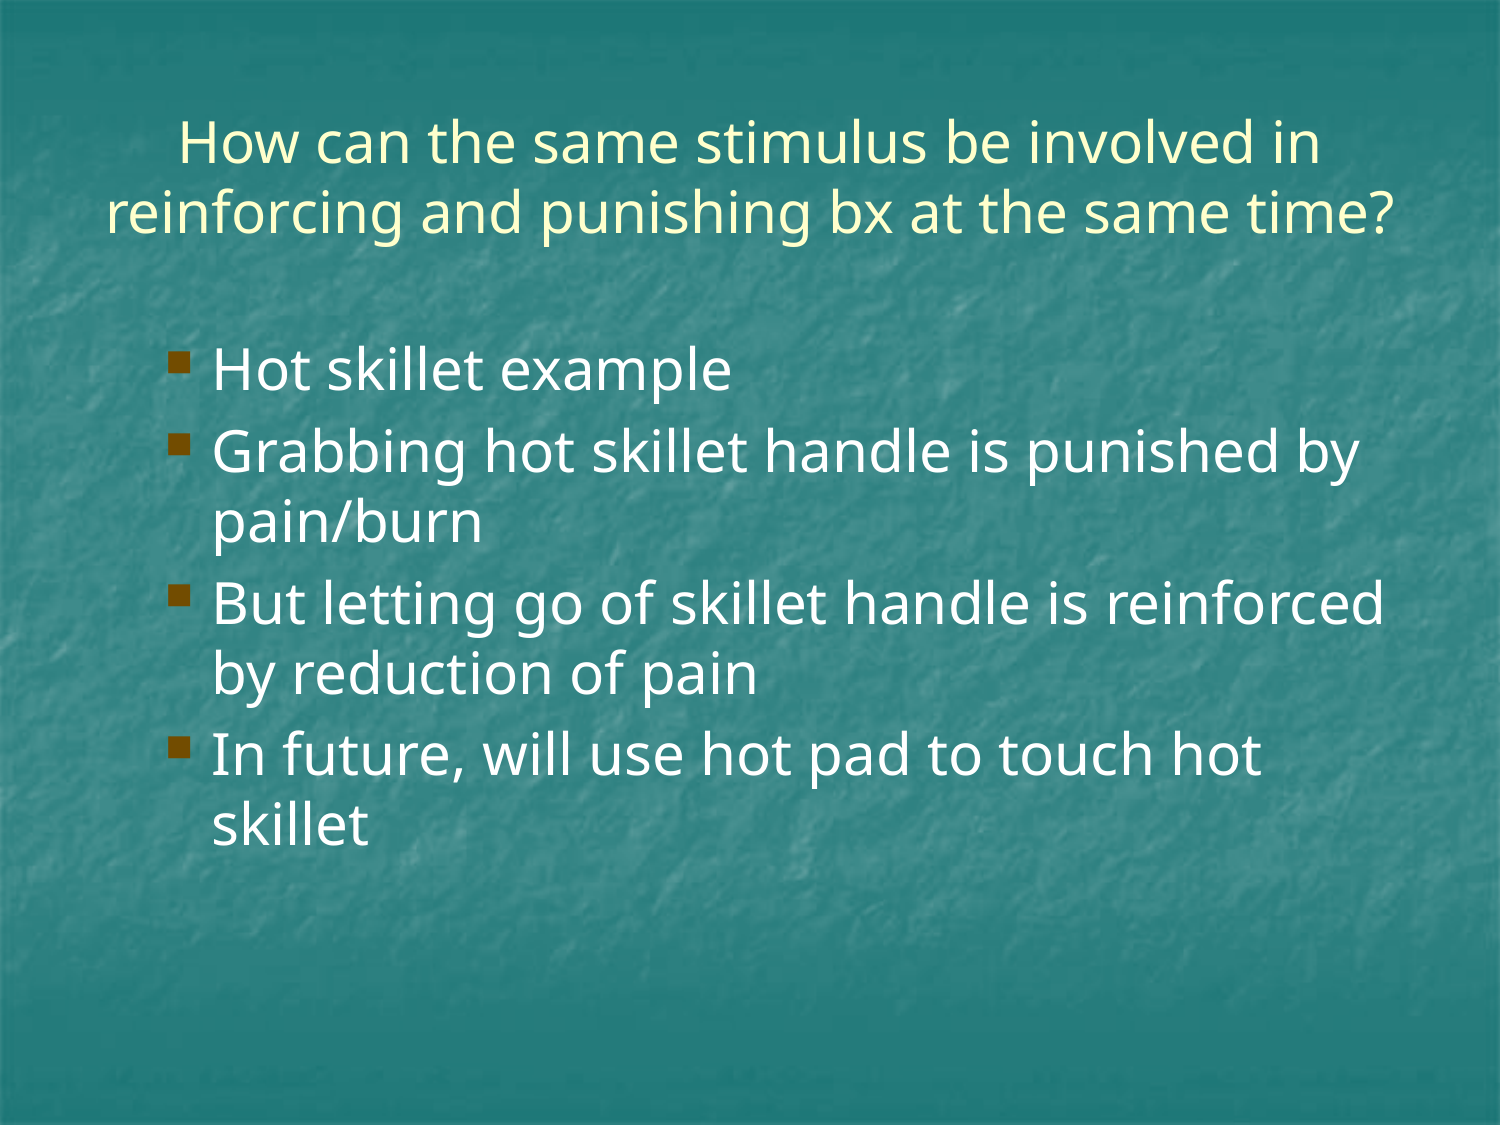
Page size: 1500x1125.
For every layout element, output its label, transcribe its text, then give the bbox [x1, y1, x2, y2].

title How can the same stimulus be involved in reinforcing and punishing bx at the same time? [74, 62, 1426, 288]
list Hot skillet example Grabbing hot skillet handle is punished by pain/burn But letting go of skillet handle is reinforced by reduction of pain In future, will use hot pad to touch hot skillet [74, 324, 1426, 1001]
